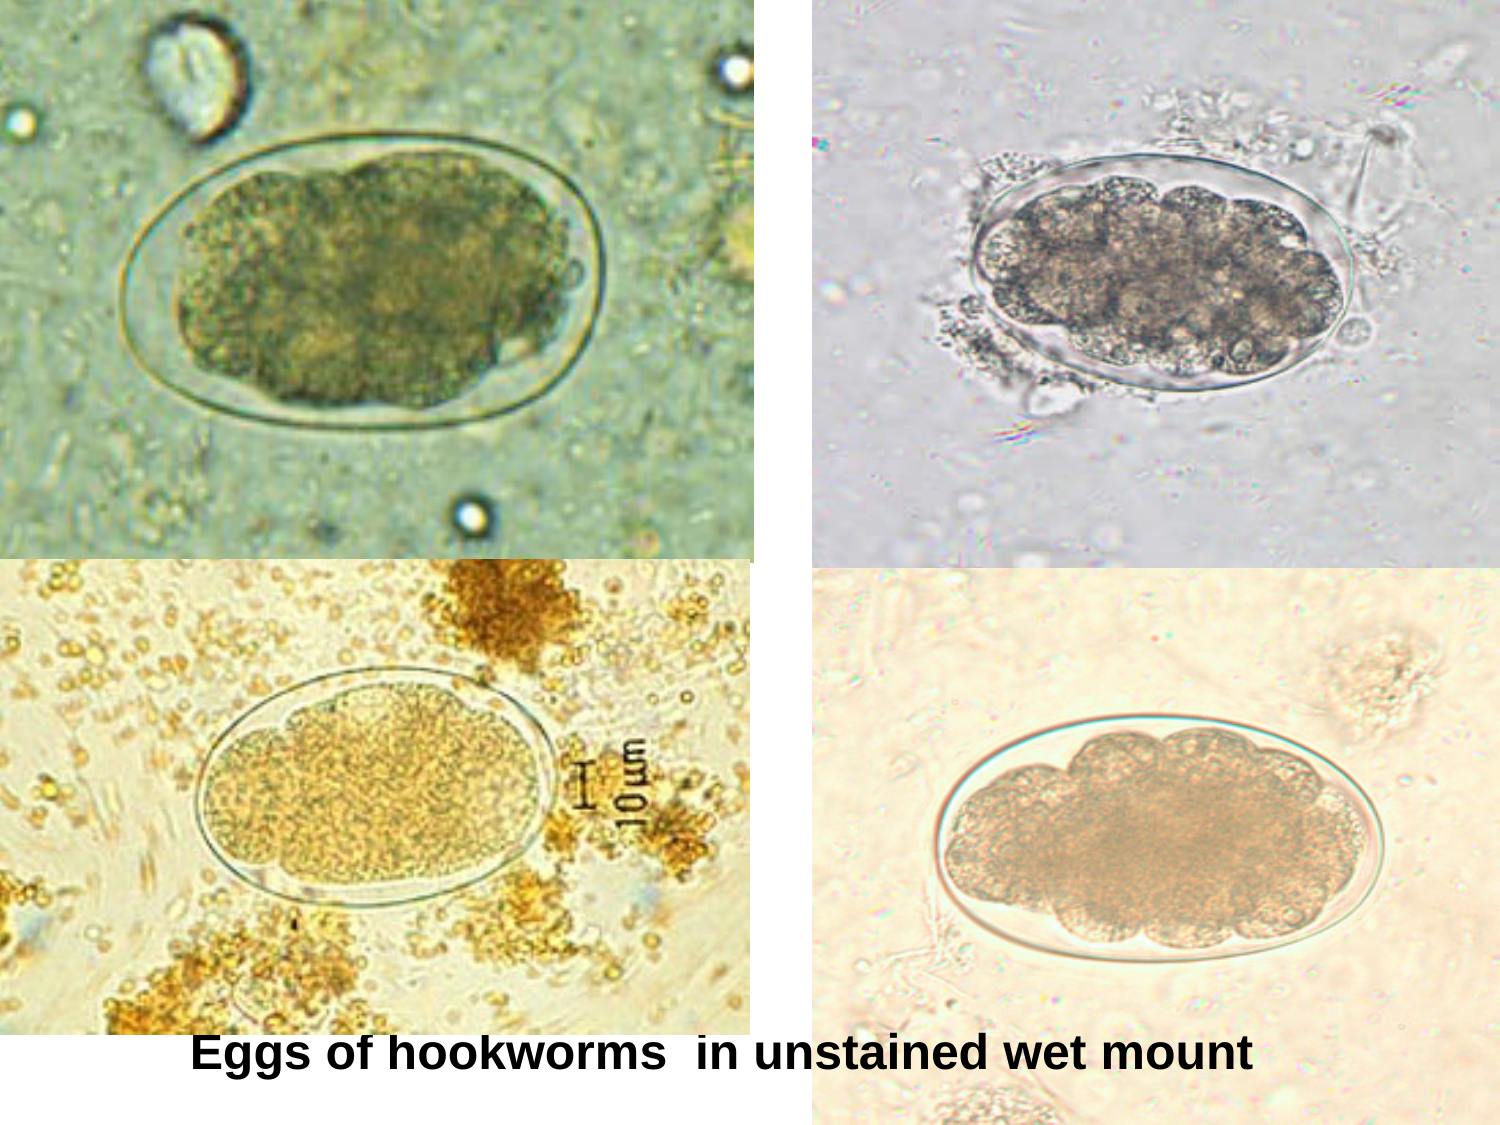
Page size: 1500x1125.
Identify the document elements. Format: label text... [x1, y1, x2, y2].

picture [0, 0, 754, 1035]
picture [812, 0, 1500, 1125]
text_box Eggs of hookworms in unstained wet mount [174, 1012, 807, 1088]
